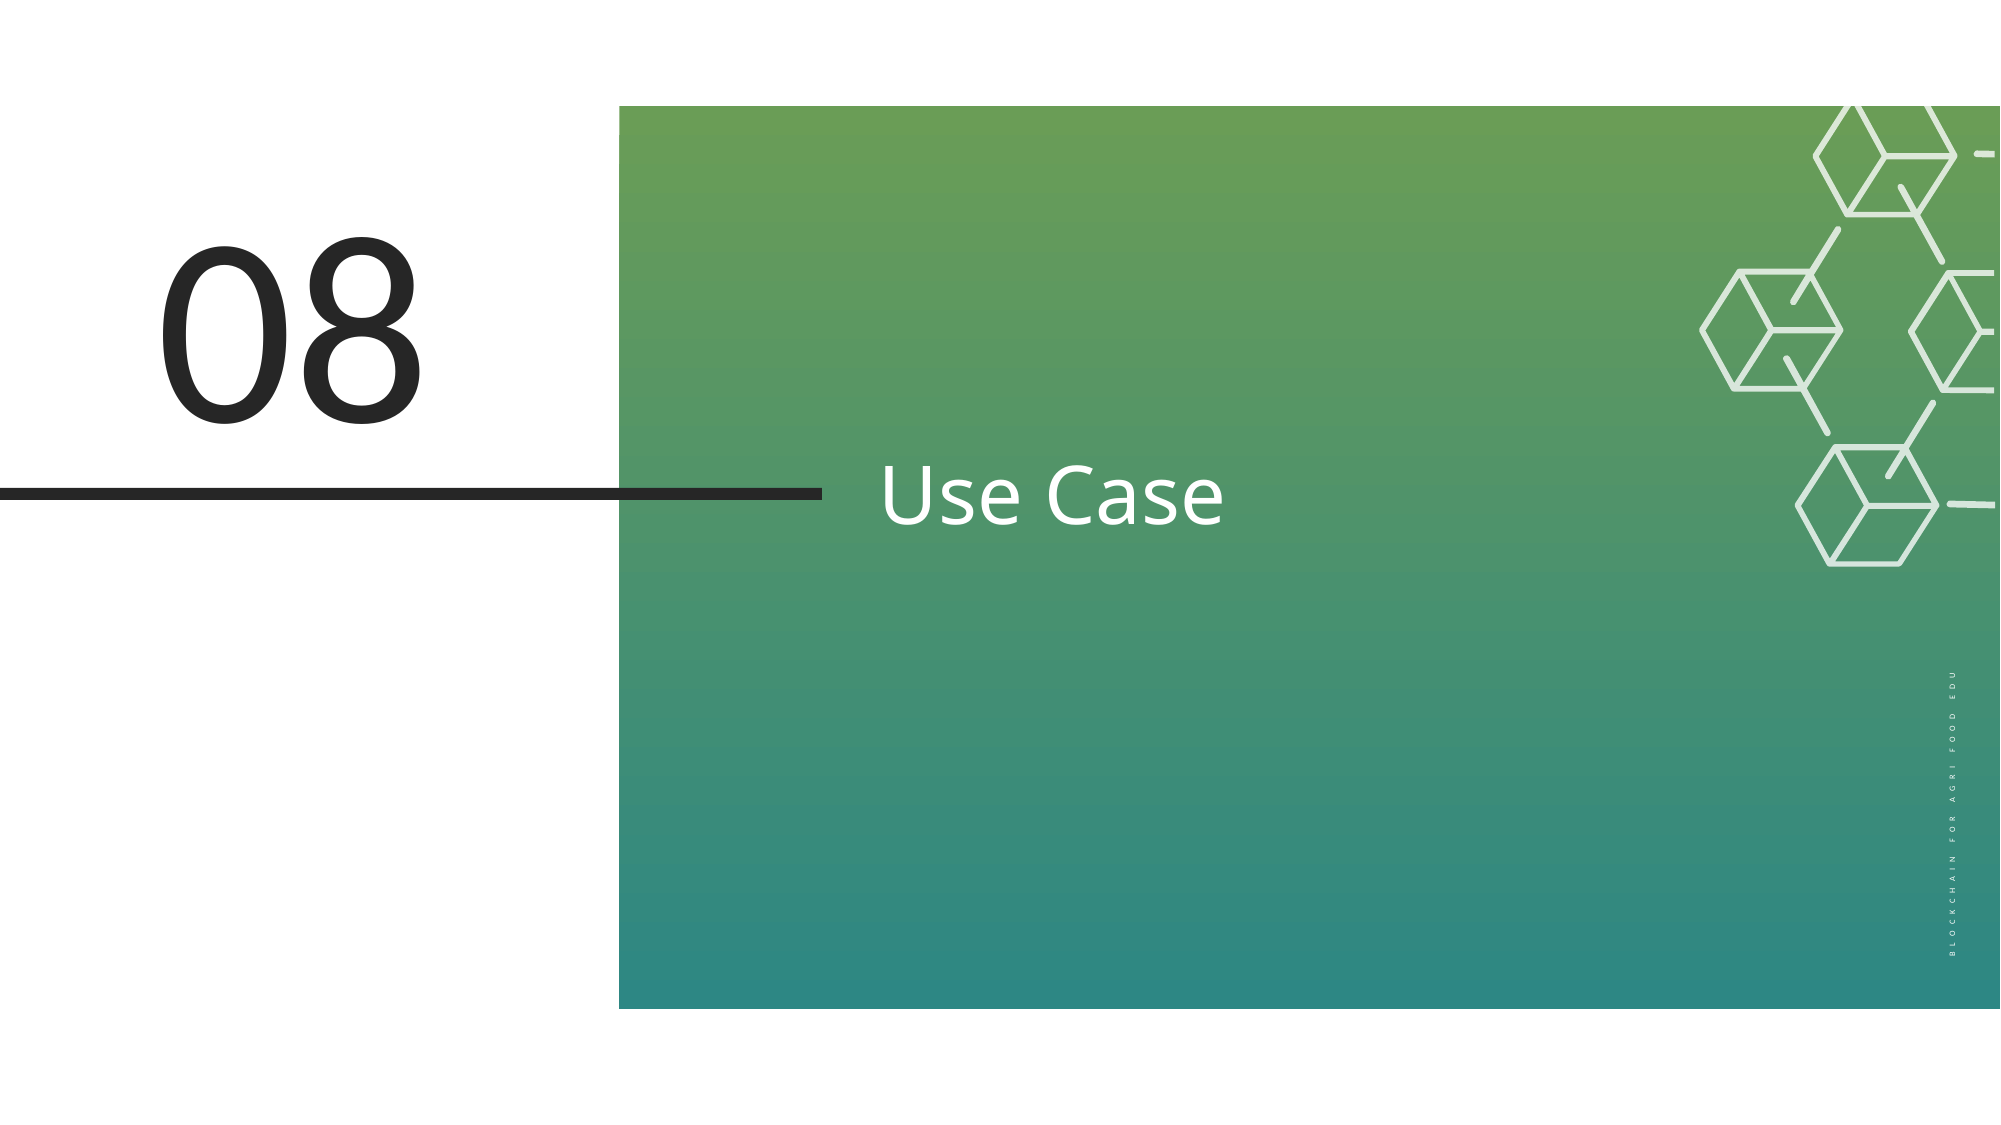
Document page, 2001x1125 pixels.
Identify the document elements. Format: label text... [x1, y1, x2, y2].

list 08 [141, 180, 481, 277]
list Use Case [864, 446, 1709, 899]
